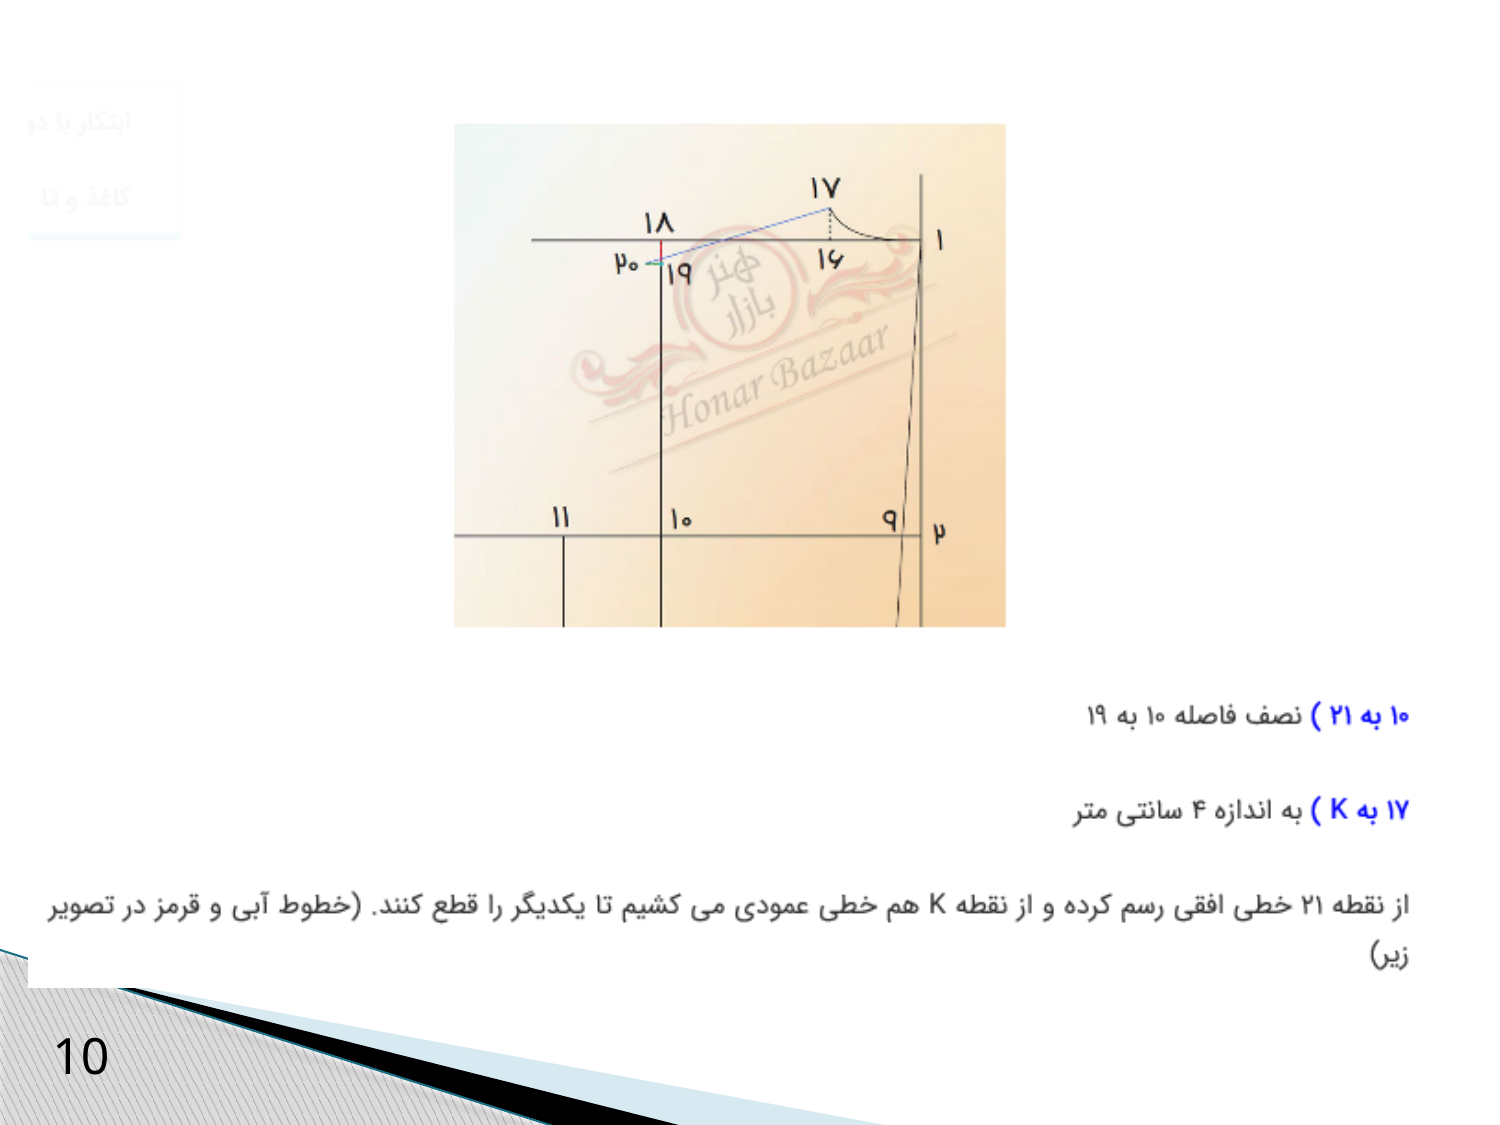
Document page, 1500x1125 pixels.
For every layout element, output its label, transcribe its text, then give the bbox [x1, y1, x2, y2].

text_box 10 [37, 1017, 138, 1093]
picture [28, 74, 1488, 988]
